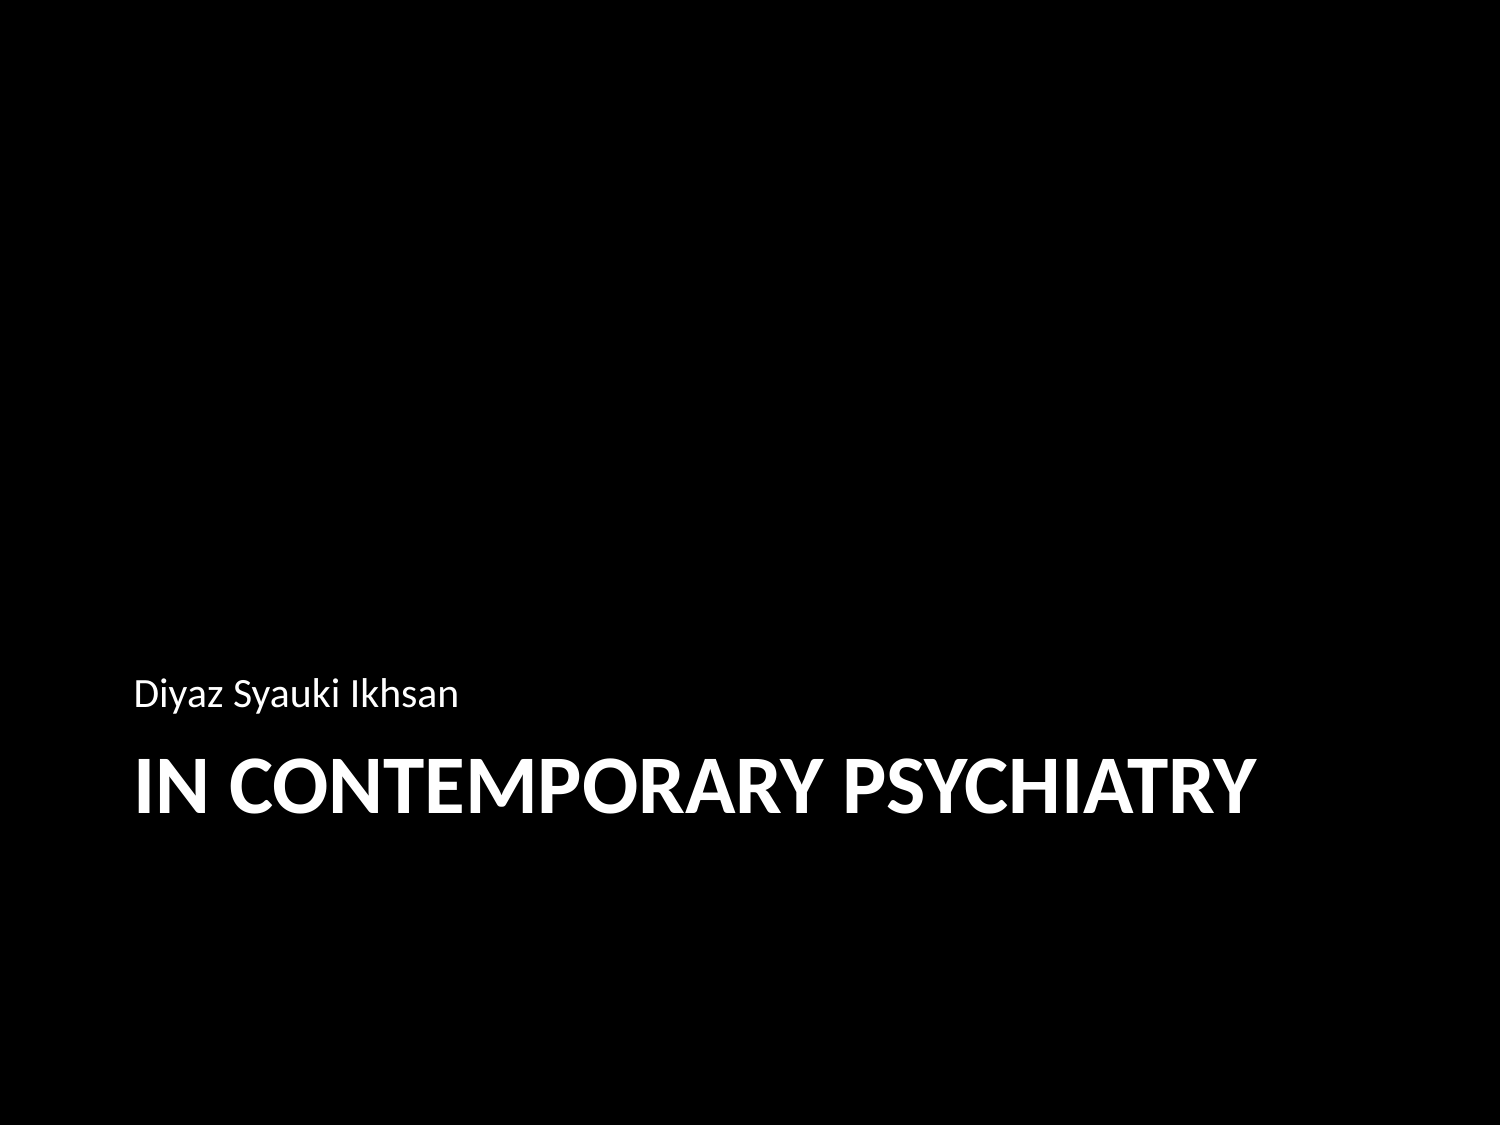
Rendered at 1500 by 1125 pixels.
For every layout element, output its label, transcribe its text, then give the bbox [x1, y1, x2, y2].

title In Contemporary Psychiatry [118, 723, 1394, 947]
list Diyaz Syauki Ikhsan [118, 476, 1394, 723]
